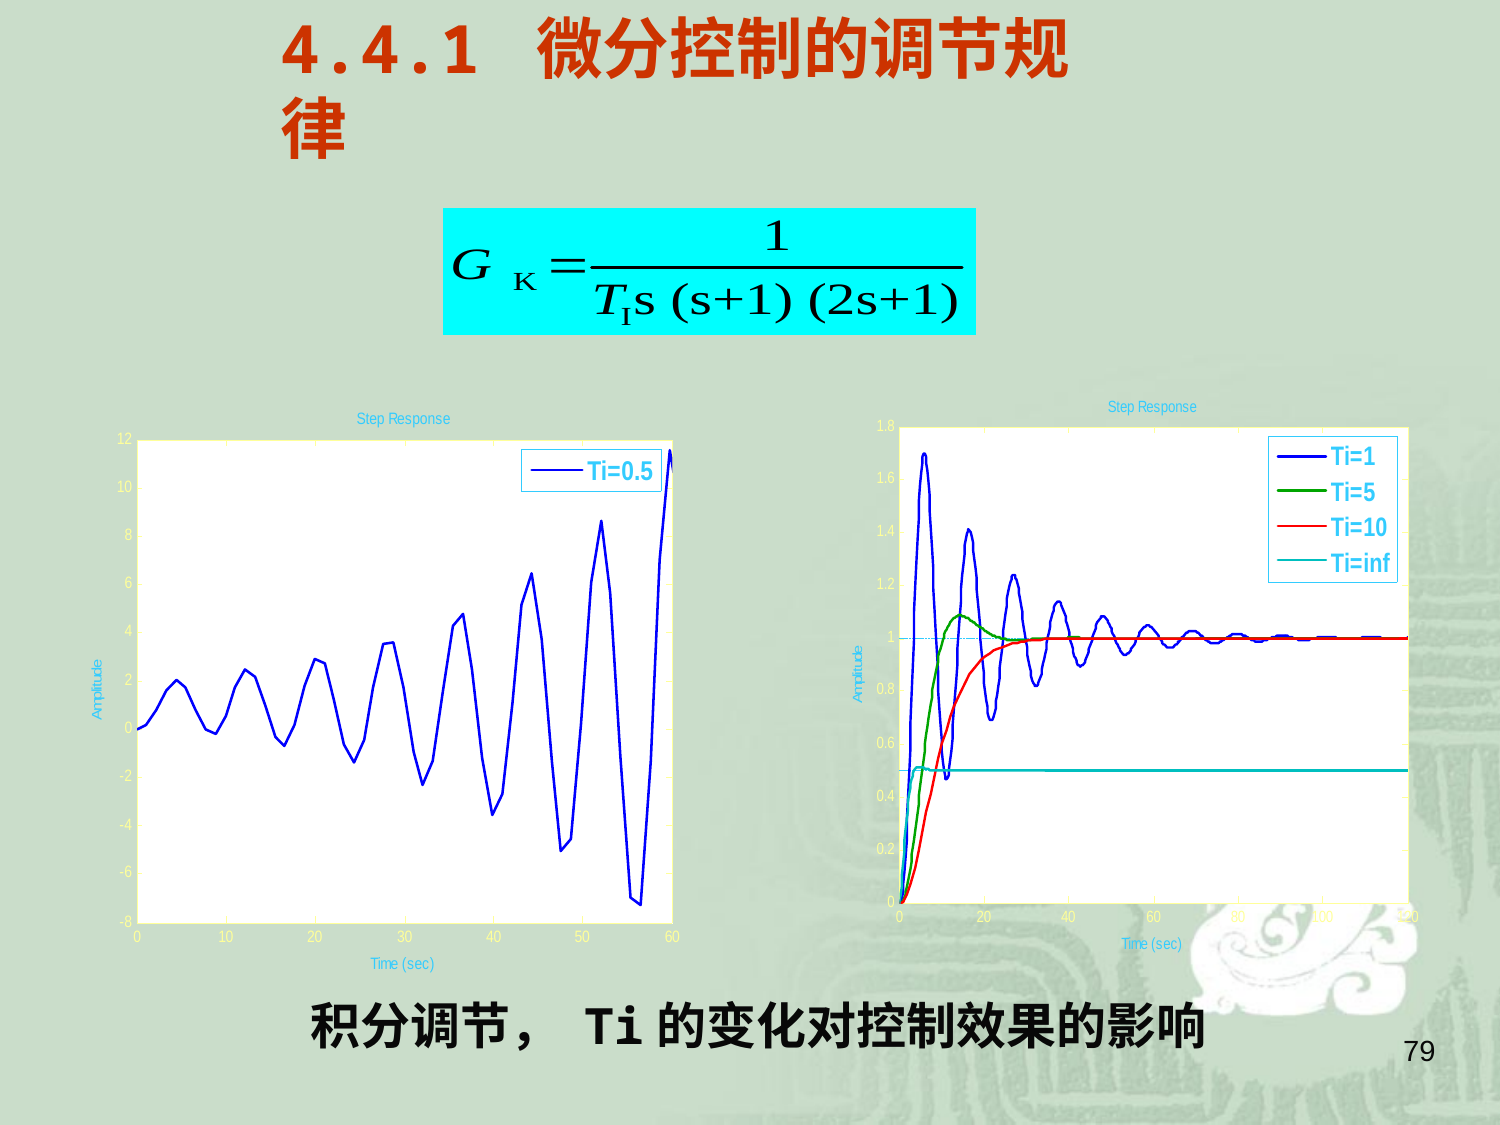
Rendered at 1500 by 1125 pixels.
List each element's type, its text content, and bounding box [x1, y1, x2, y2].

text_box 4.4.1 微分控制的调节规律 [265, 0, 1152, 175]
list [442, 207, 976, 336]
picture [0, 0, 1500, 1125]
slide_number 79 [1074, 1024, 1451, 1103]
text_box 积分调节， Ti的变化对控制效果的影响 [296, 987, 1233, 1063]
